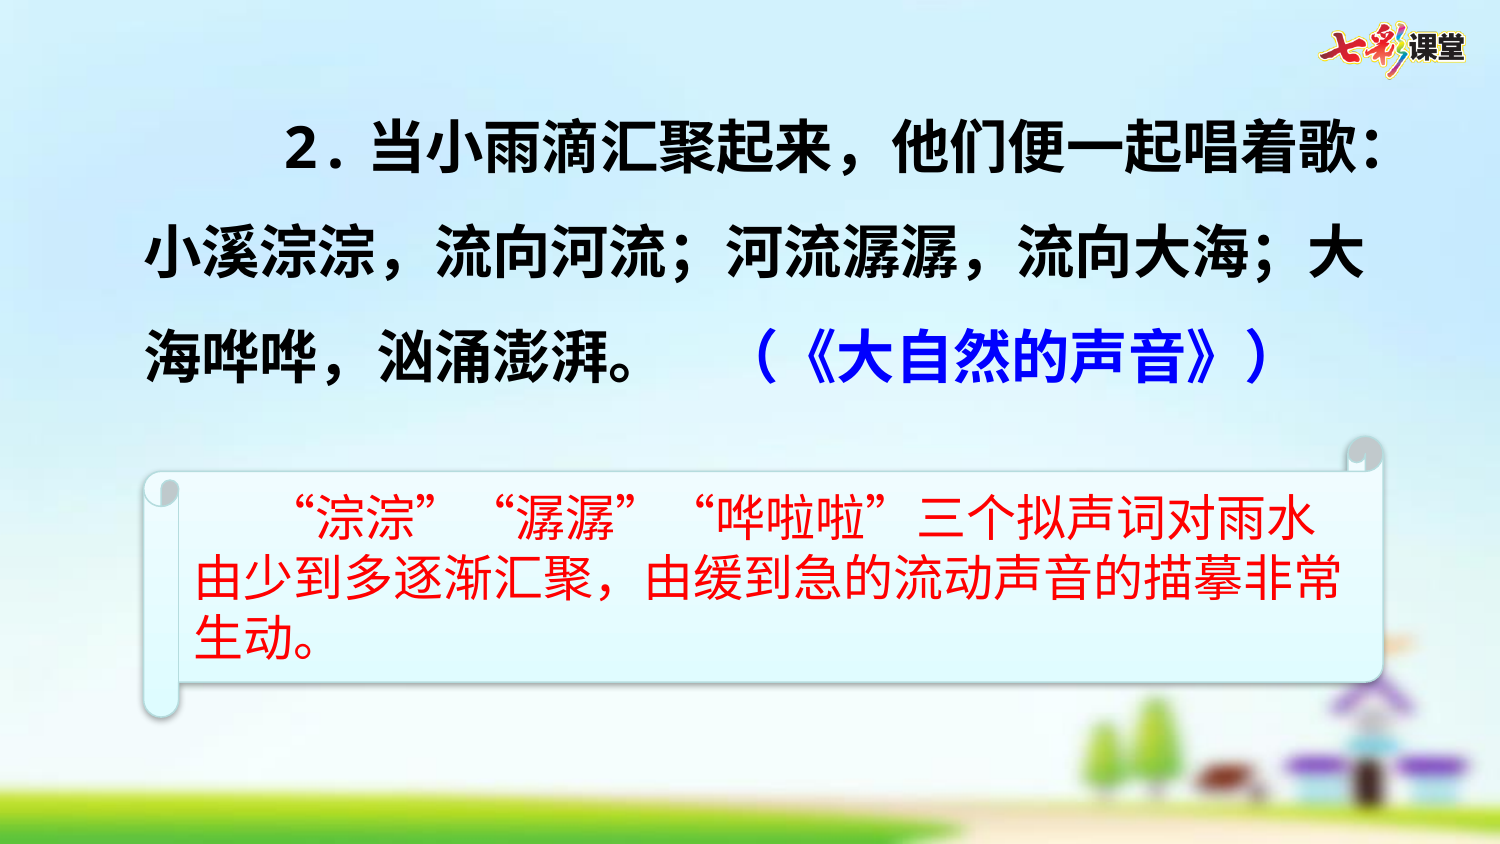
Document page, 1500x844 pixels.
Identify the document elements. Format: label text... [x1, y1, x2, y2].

picture [0, 0, 1500, 844]
text_box 2.当小雨滴汇聚起来，他们便一起唱着歌：小溪淙淙，流向河流；河流潺潺，流向大海；大海哗哗，汹涌澎湃。 （《大自然的声音》） [128, 67, 1399, 398]
text_box “淙淙”“潺潺”“哗啦啦”三个拟声词对雨水由少到多逐渐汇聚，由缓到急的流动声音的描摹非常生动。 [142, 435, 1384, 718]
